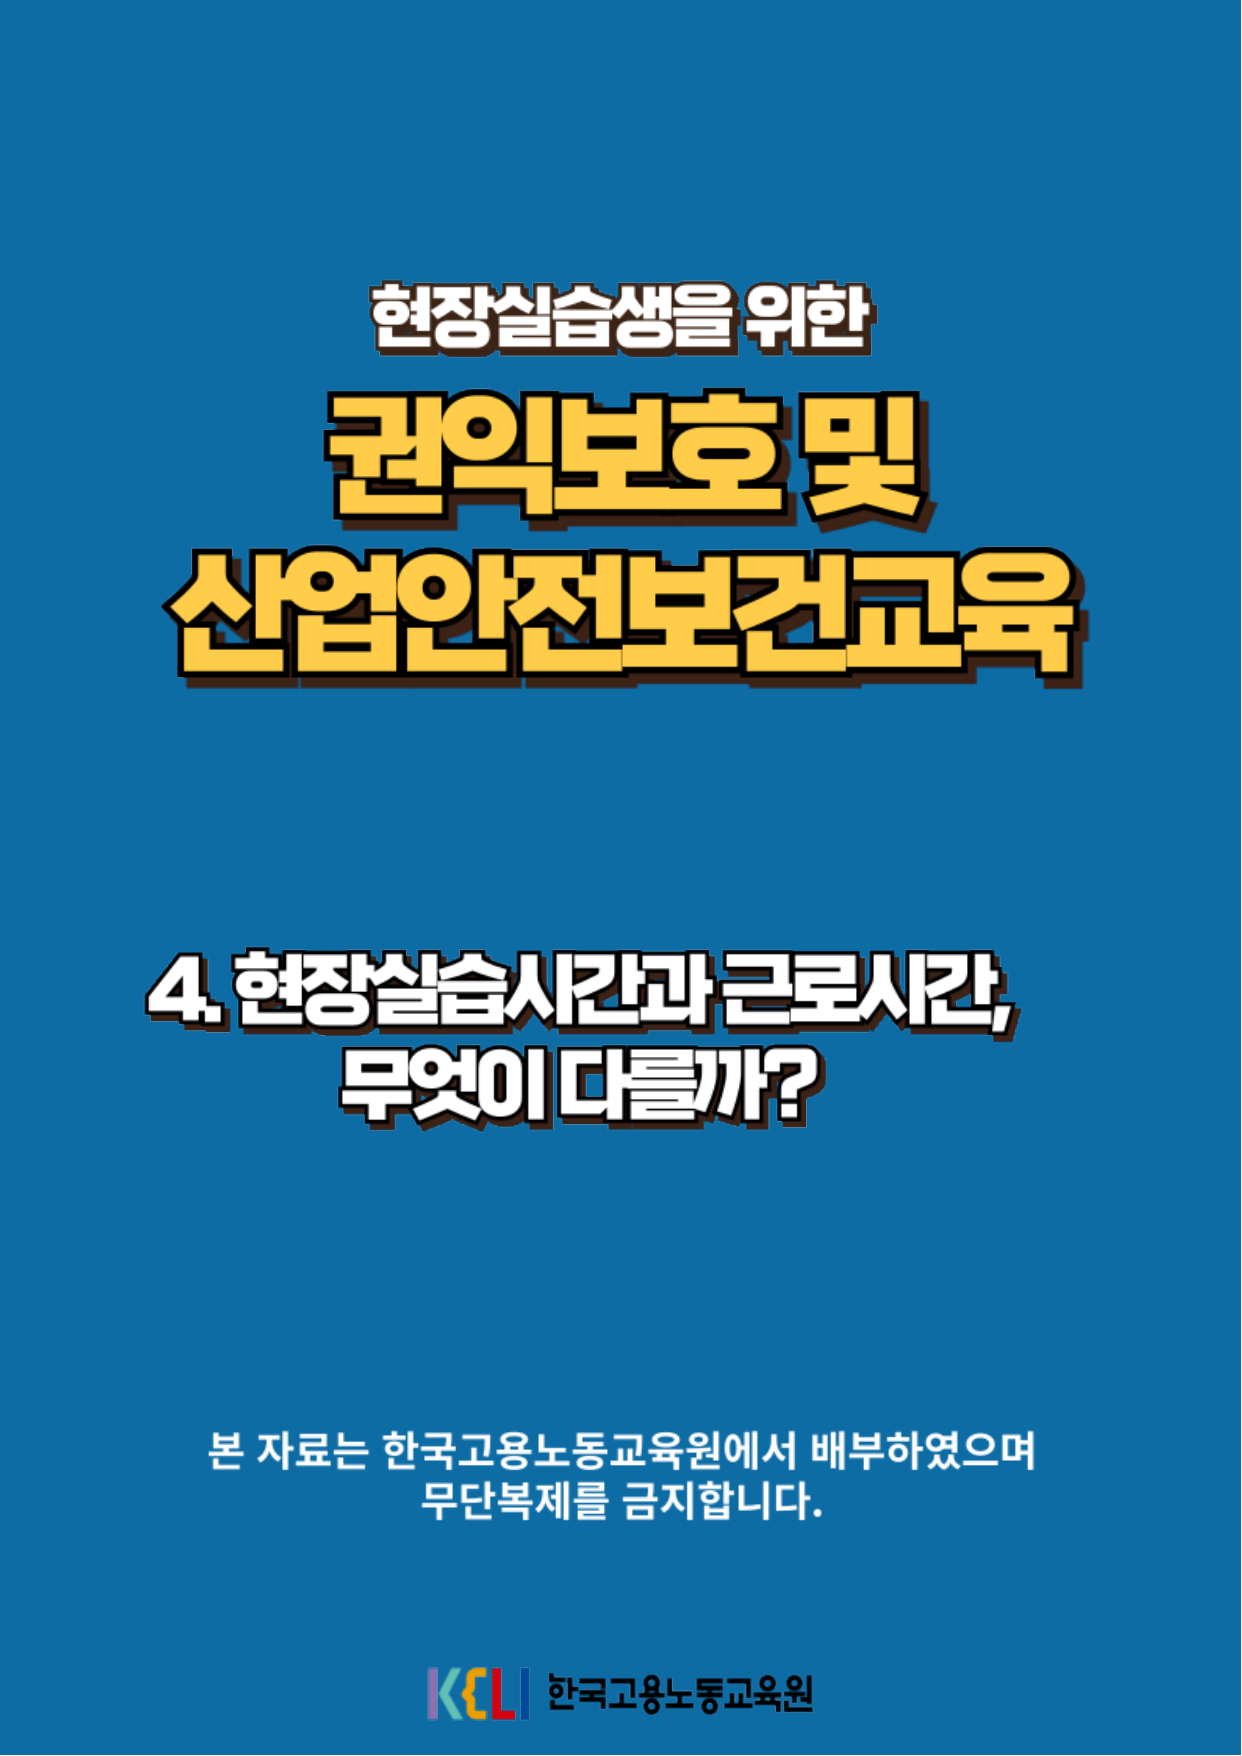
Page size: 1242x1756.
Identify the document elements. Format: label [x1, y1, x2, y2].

text_box [0, 0, 1241, 824]
picture [0, 824, 1241, 1454]
text_box [0, 1461, 1241, 1755]
